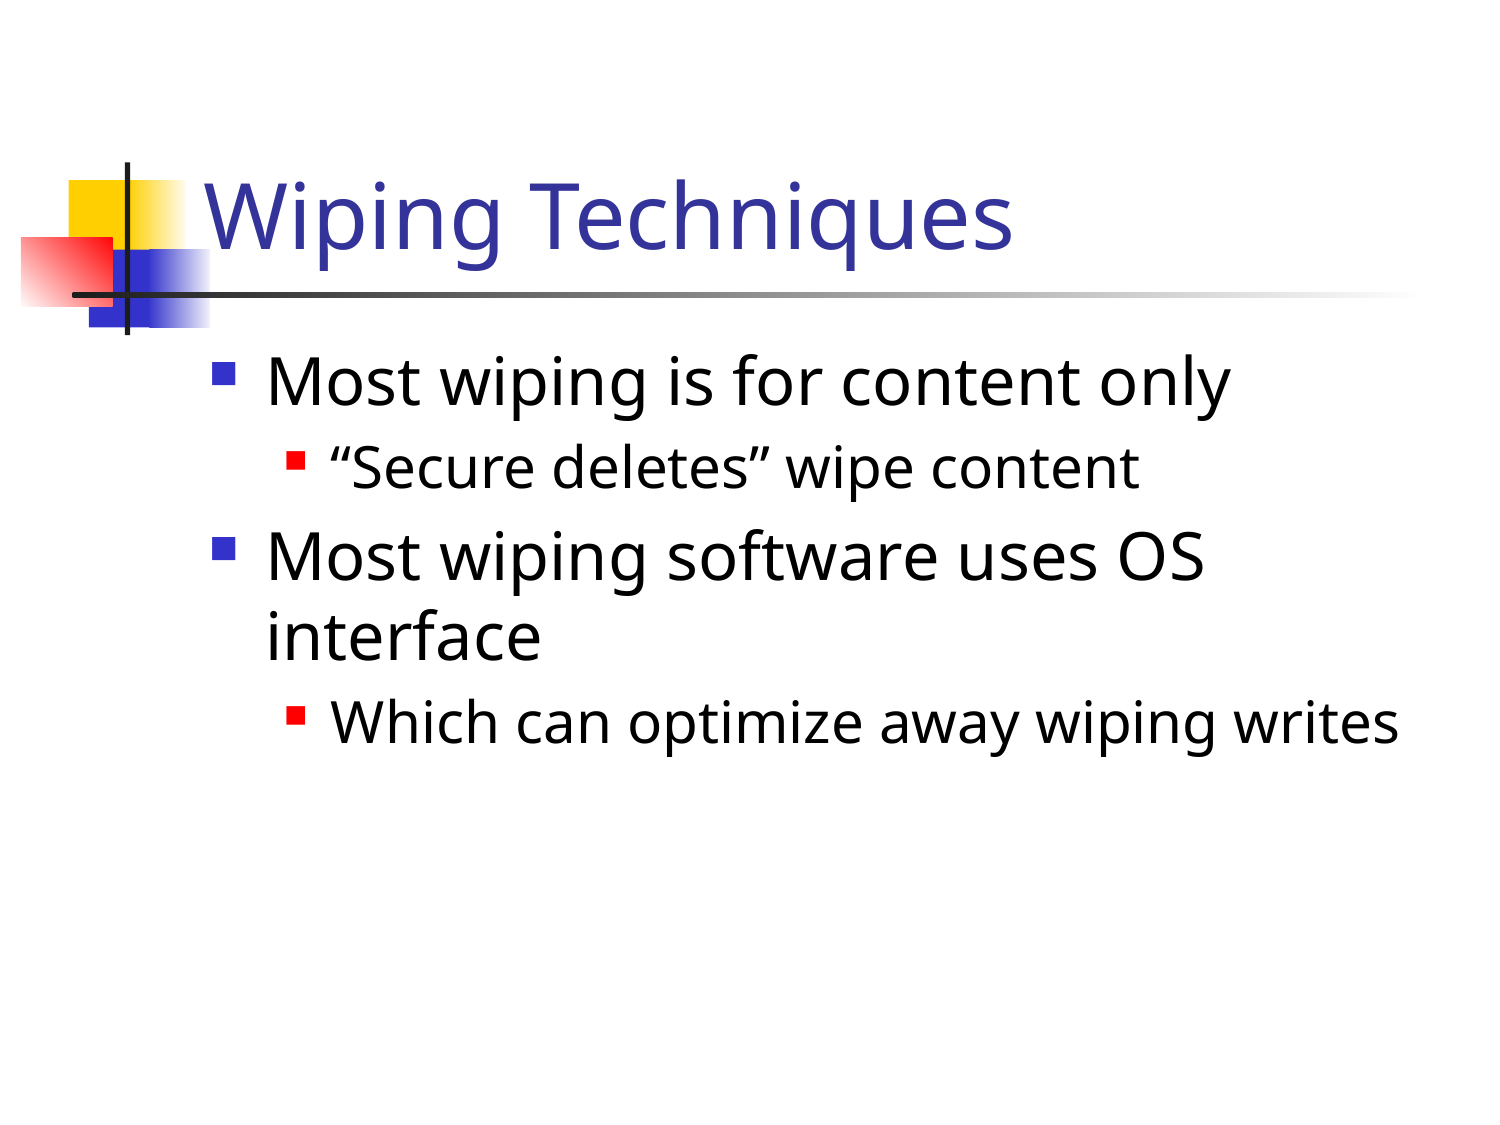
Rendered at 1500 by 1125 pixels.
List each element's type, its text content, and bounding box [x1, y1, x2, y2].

title Wiping Techniques [188, 34, 1468, 276]
list Most wiping is for content only “Secure deletes” wipe content Most wiping software uses OS interface Which can optimize away wiping writes [193, 330, 1470, 1007]
